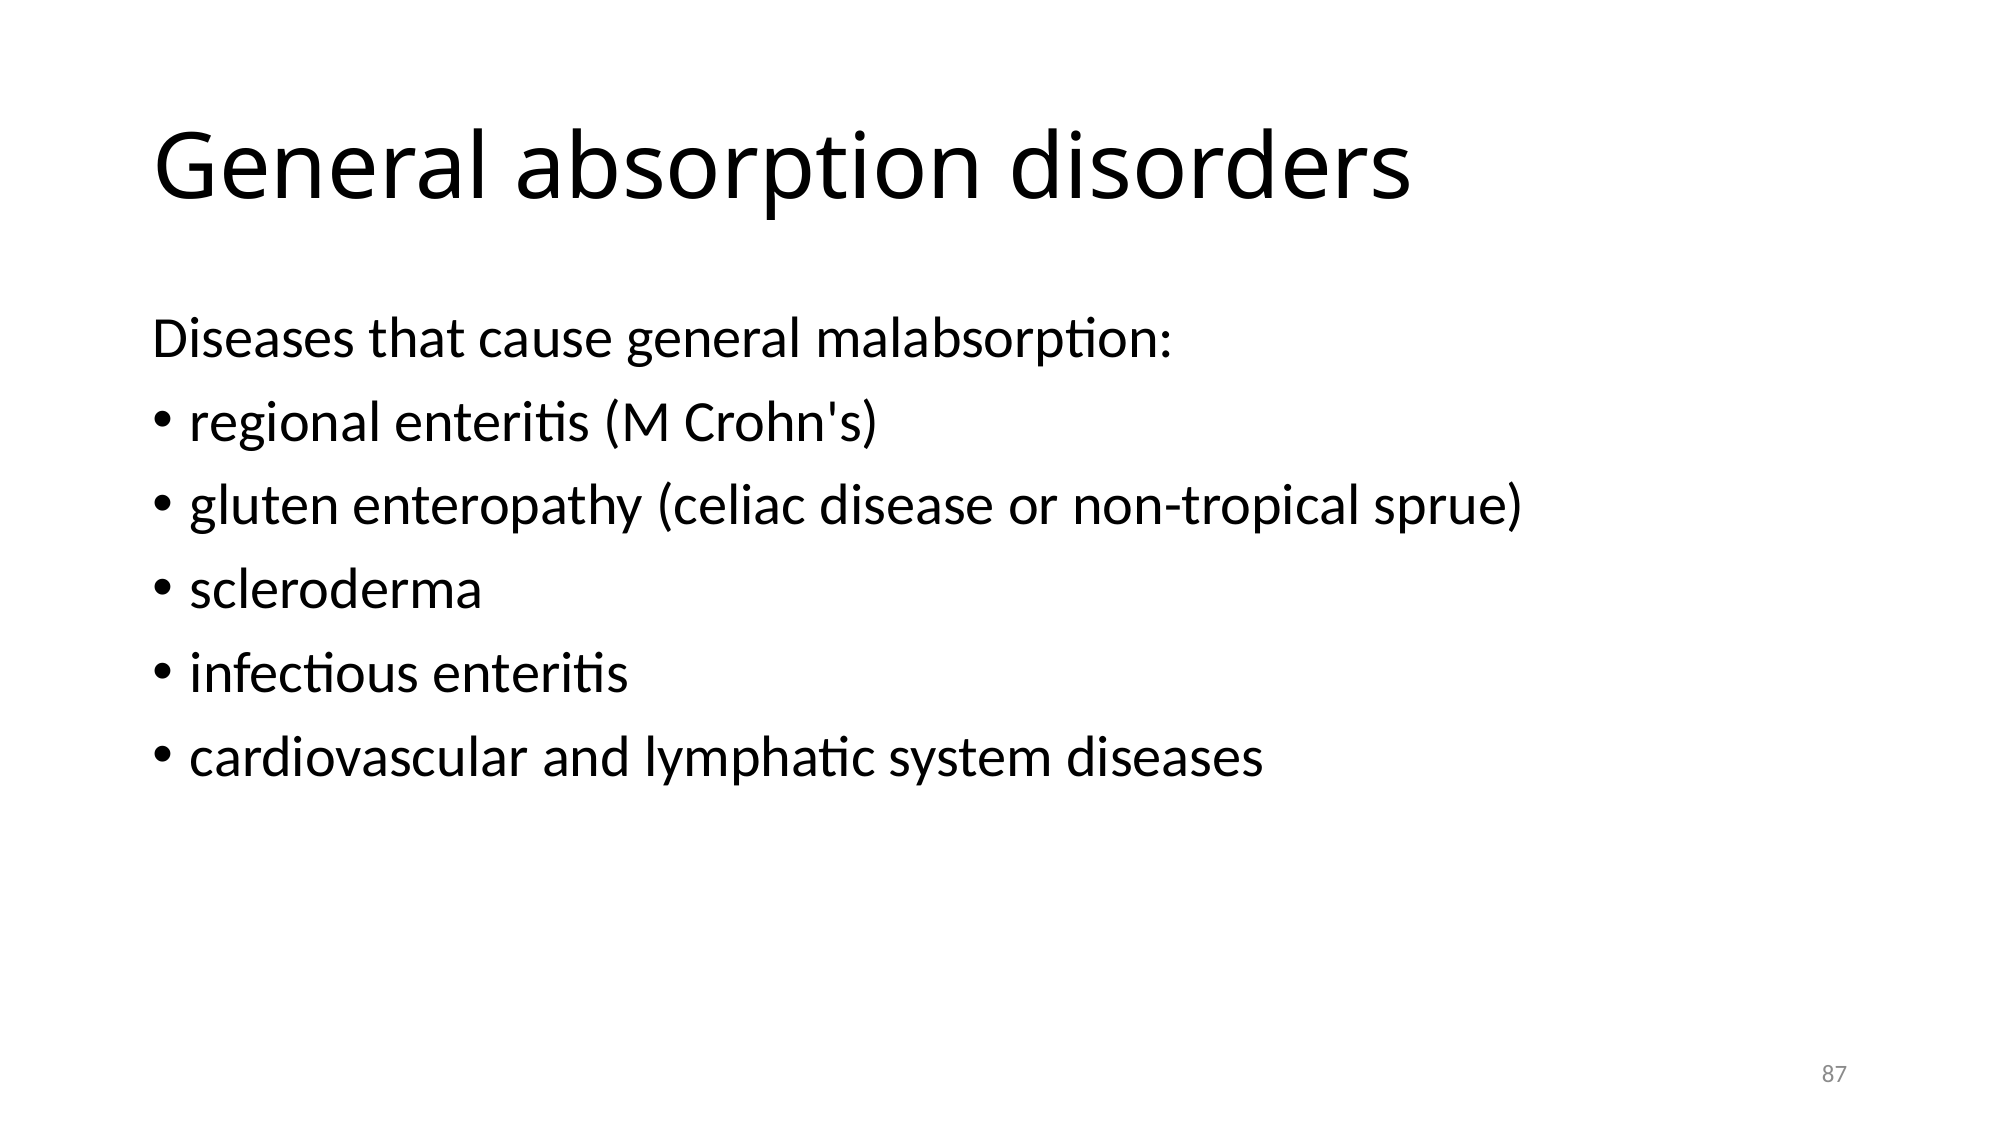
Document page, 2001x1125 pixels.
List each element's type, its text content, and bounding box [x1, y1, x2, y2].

slide_number 87 [1412, 1042, 1863, 1103]
title General absorption disorders [137, 59, 1863, 278]
list Diseases that cause general malabsorption: regional enteritis (M Crohn's) gluten enteropathy (celiac disease or non-tropical sprue) scleroderma infectious enteritis cardiovascular and lymphatic system diseases [137, 299, 1863, 1014]
